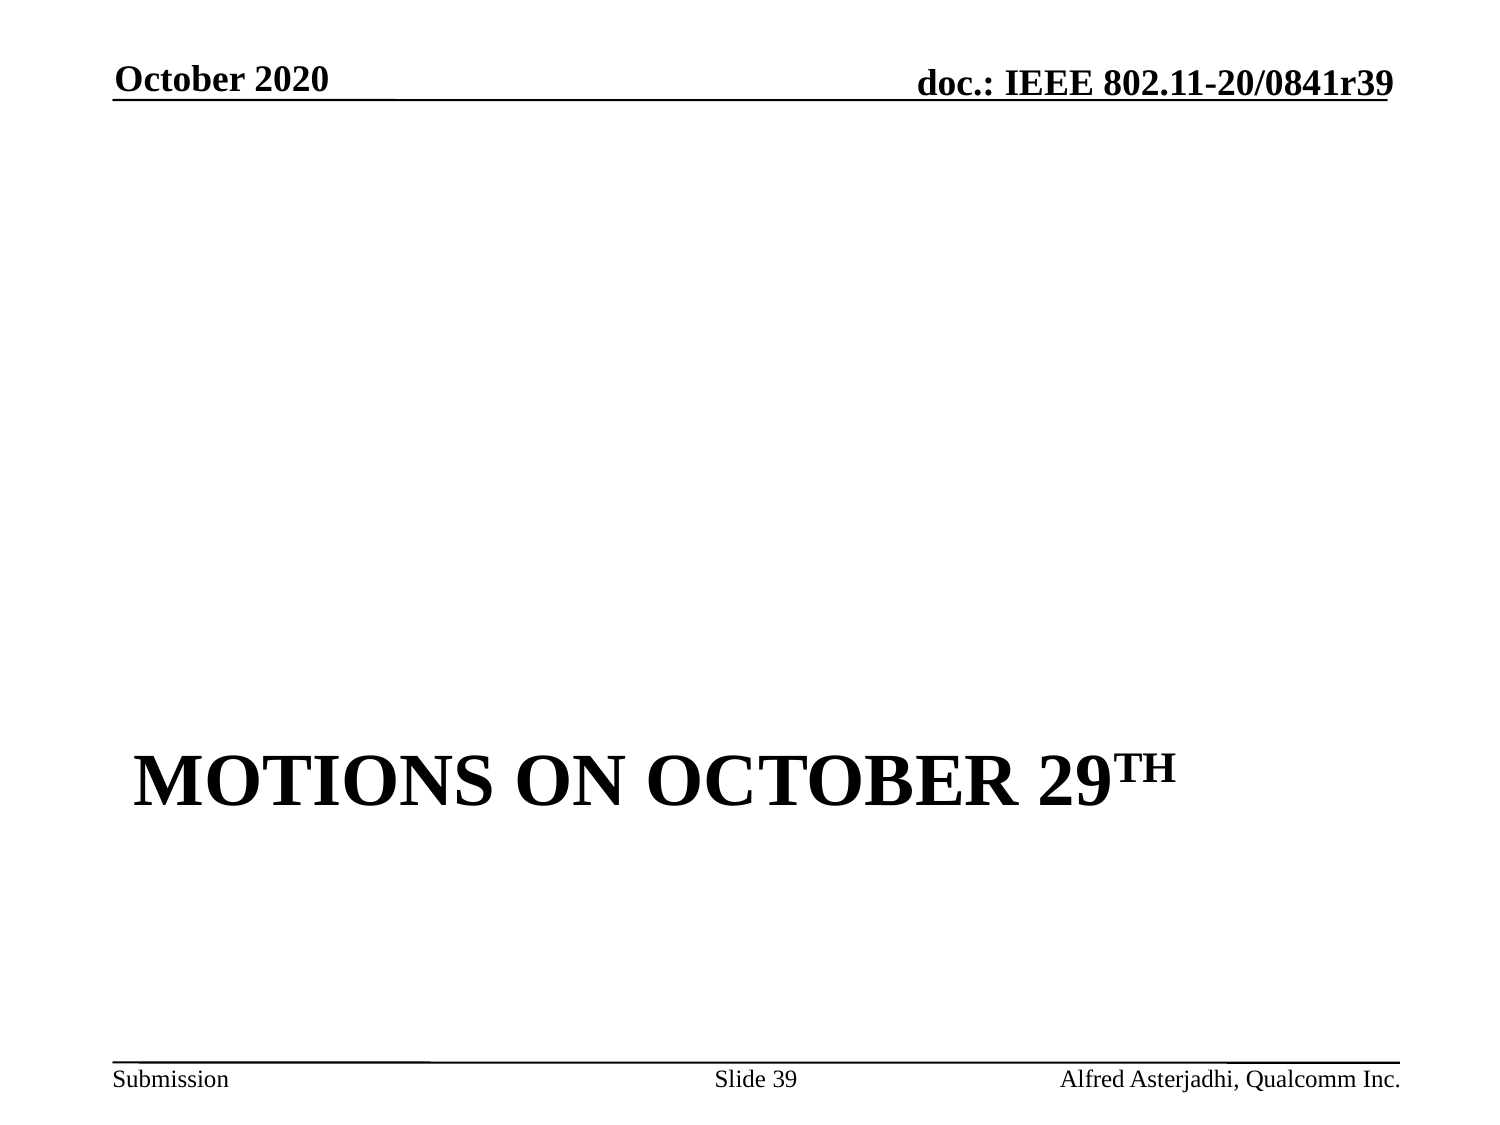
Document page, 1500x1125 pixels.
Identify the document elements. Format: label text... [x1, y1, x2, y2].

title Motions on October 29th [118, 722, 1394, 947]
slide_number Slide 39 [712, 1061, 800, 1123]
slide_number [114, 54, 423, 100]
footer Alfred Asterjadhi, Qualcomm Inc. [878, 1061, 1402, 1093]
